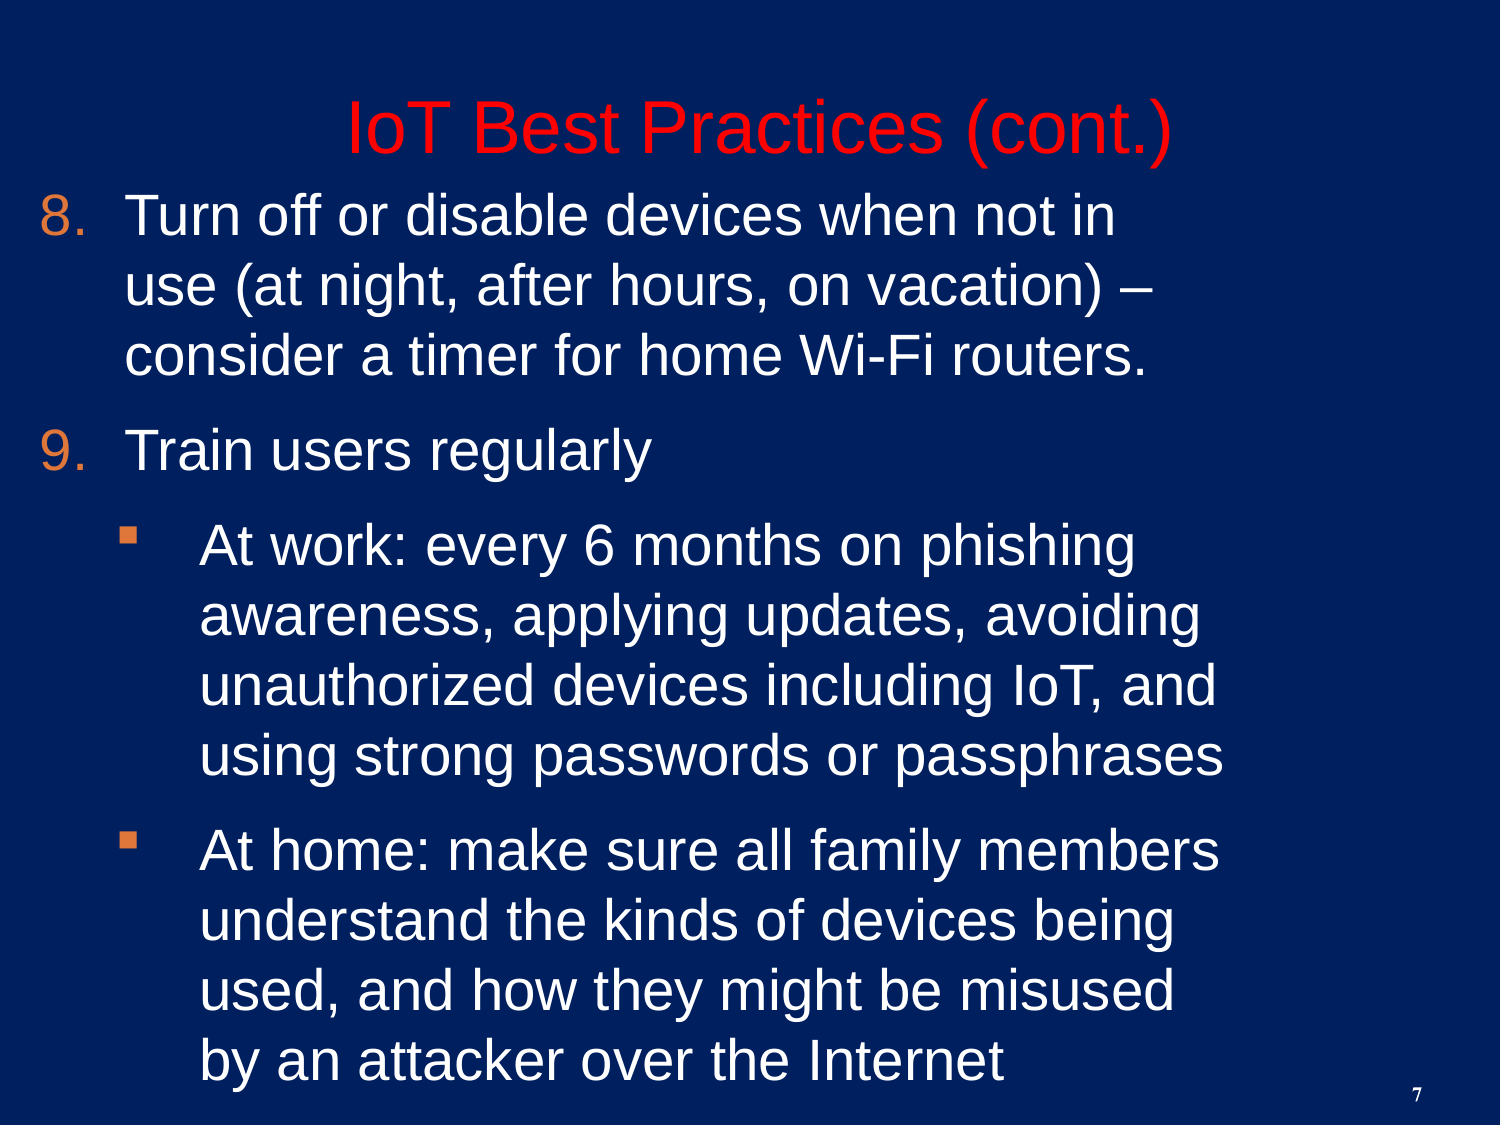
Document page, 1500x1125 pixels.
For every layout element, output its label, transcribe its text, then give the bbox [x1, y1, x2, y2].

text_box Turn off or disable devices when not in use (at night, after hours, on vacation) – consider a timer for home Wi-Fi routers. Train users regularly At work: every 6 months on phishing awareness, applying updates, avoiding unauthorized devices including IoT, and using strong passwords or passphrases At home: make sure all family members understand the kinds of devices being used, and how they might be misused by an attacker over the Internet Prioritize devices, and protect all endpoints appropriately. [37, 177, 1226, 1125]
title IoT Best Practices (cont.) [44, 53, 1456, 267]
text_box [1412, 1087, 1422, 1102]
